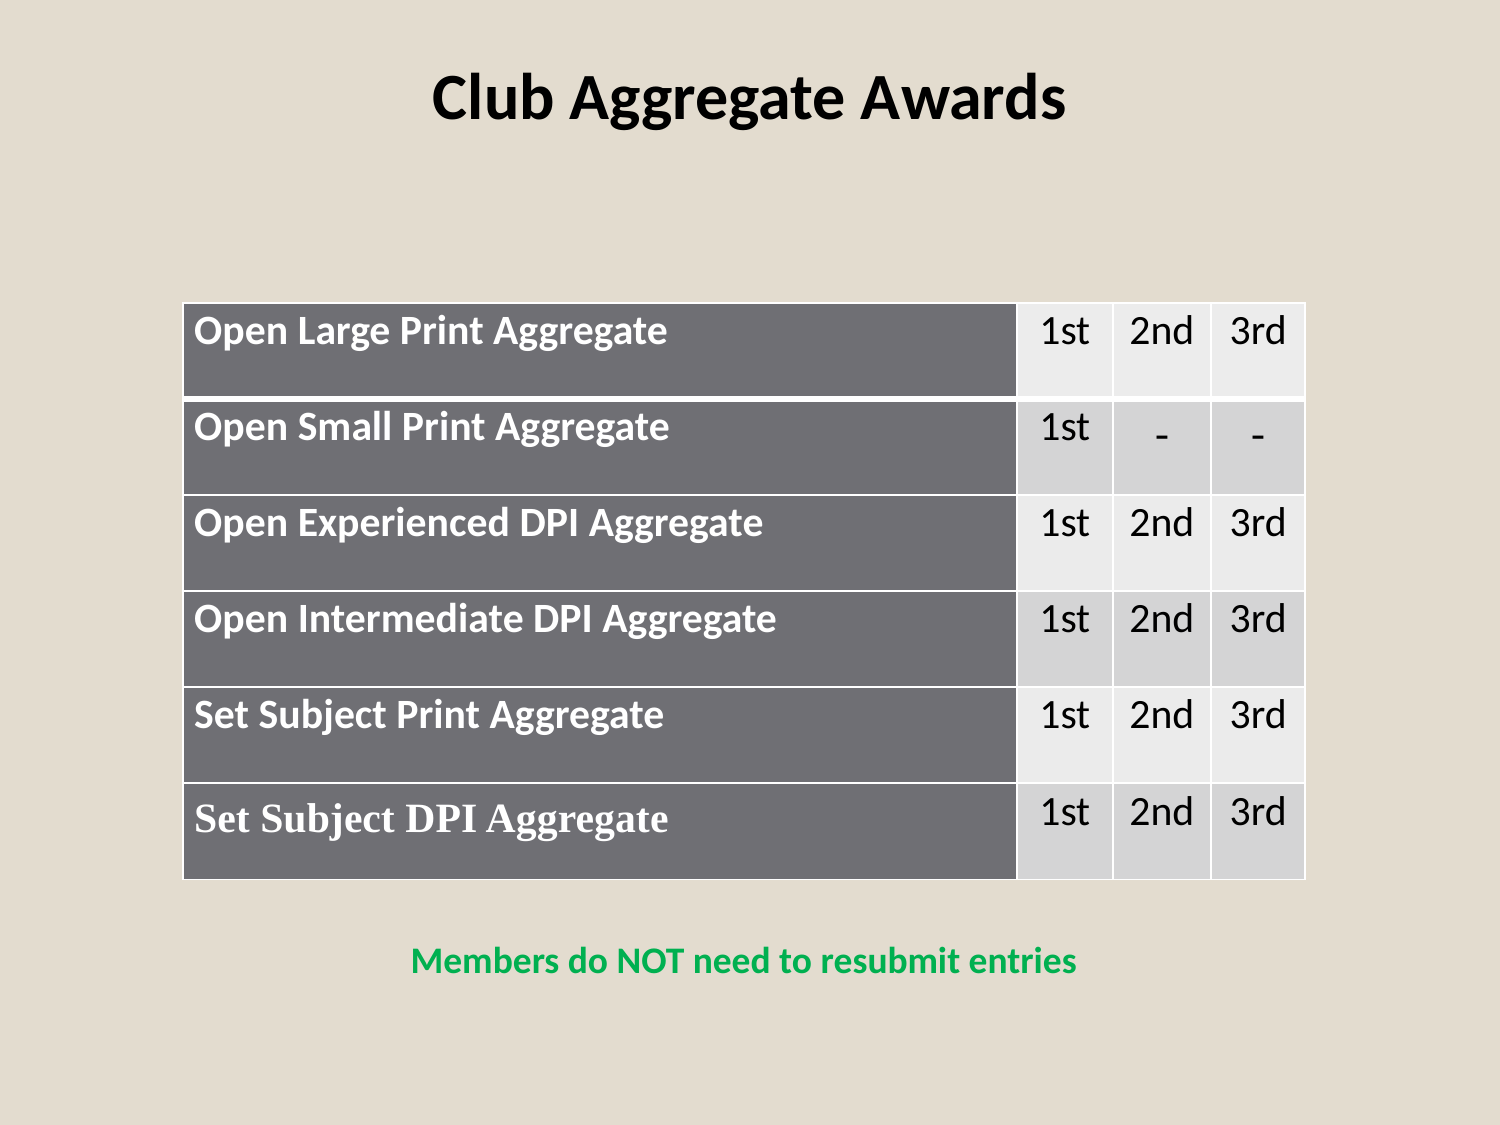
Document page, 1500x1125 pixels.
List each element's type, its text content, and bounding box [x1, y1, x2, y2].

text_box Members do NOT need to resubmit entries [182, 928, 1306, 989]
table_cell 1st [1018, 688, 1112, 782]
table_cell Open Experienced DPI Aggregate [184, 496, 1016, 590]
table_cell 2nd [1114, 496, 1210, 590]
table_cell 3rd [1212, 592, 1304, 686]
table_cell 1st [1018, 402, 1112, 494]
table_header Open Large Print Aggregate [184, 304, 1016, 396]
title Club Aggregate Awards [75, 45, 1425, 220]
table_cell 2nd [1114, 784, 1210, 879]
table_header 1st [1018, 304, 1112, 396]
table_cell - [1114, 402, 1210, 494]
table_cell 3rd [1212, 496, 1304, 590]
table_cell 3rd [1212, 688, 1304, 782]
table_cell 3rd [1212, 784, 1304, 879]
table_cell Set Subject Print Aggregate [184, 688, 1016, 782]
table_header 2nd [1114, 304, 1210, 396]
table_header 3rd [1212, 304, 1304, 396]
table_cell 2nd [1114, 688, 1210, 782]
table_cell Open Intermediate DPI Aggregate [184, 592, 1016, 686]
table_cell - [1212, 402, 1304, 494]
table_cell 2nd [1114, 592, 1210, 686]
table_cell 1st [1018, 496, 1112, 590]
table_cell Set Subject DPI Aggregate [184, 784, 1016, 879]
table_cell Open Small Print Aggregate [184, 402, 1016, 494]
table_cell 1st [1018, 592, 1112, 686]
table_cell 1st [1018, 784, 1112, 879]
